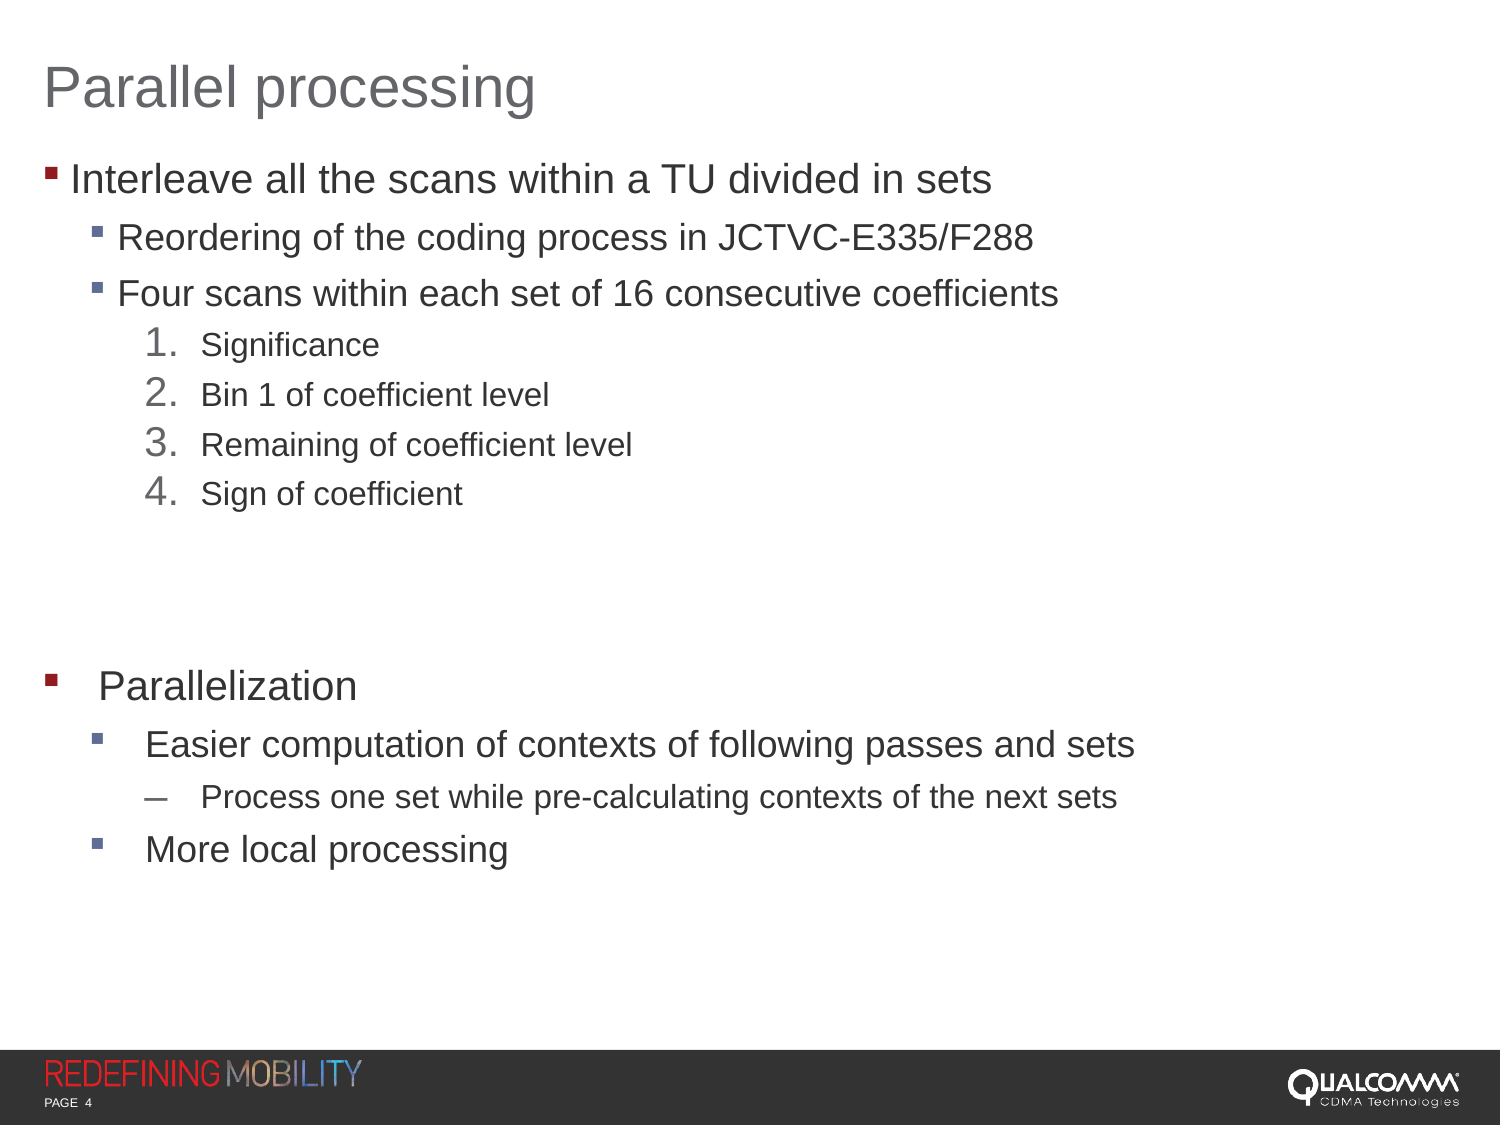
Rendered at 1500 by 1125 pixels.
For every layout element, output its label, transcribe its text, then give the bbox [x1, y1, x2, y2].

list Interleave all the scans within a TU divided in sets Reordering of the coding process in JCTVC-E335/F288 Four scans within each set of 16 consecutive coefficients Significance Bin 1 of coefficient level Remaining of coefficient level Sign of coefficient Parallelization Easier computation of contexts of following passes and sets Process one set while pre-calculating contexts of the next sets More local processing [26, 148, 1457, 629]
title Parallel processing [28, 44, 1462, 138]
picture [1278, 1058, 1478, 1114]
picture [30, 1048, 372, 1099]
